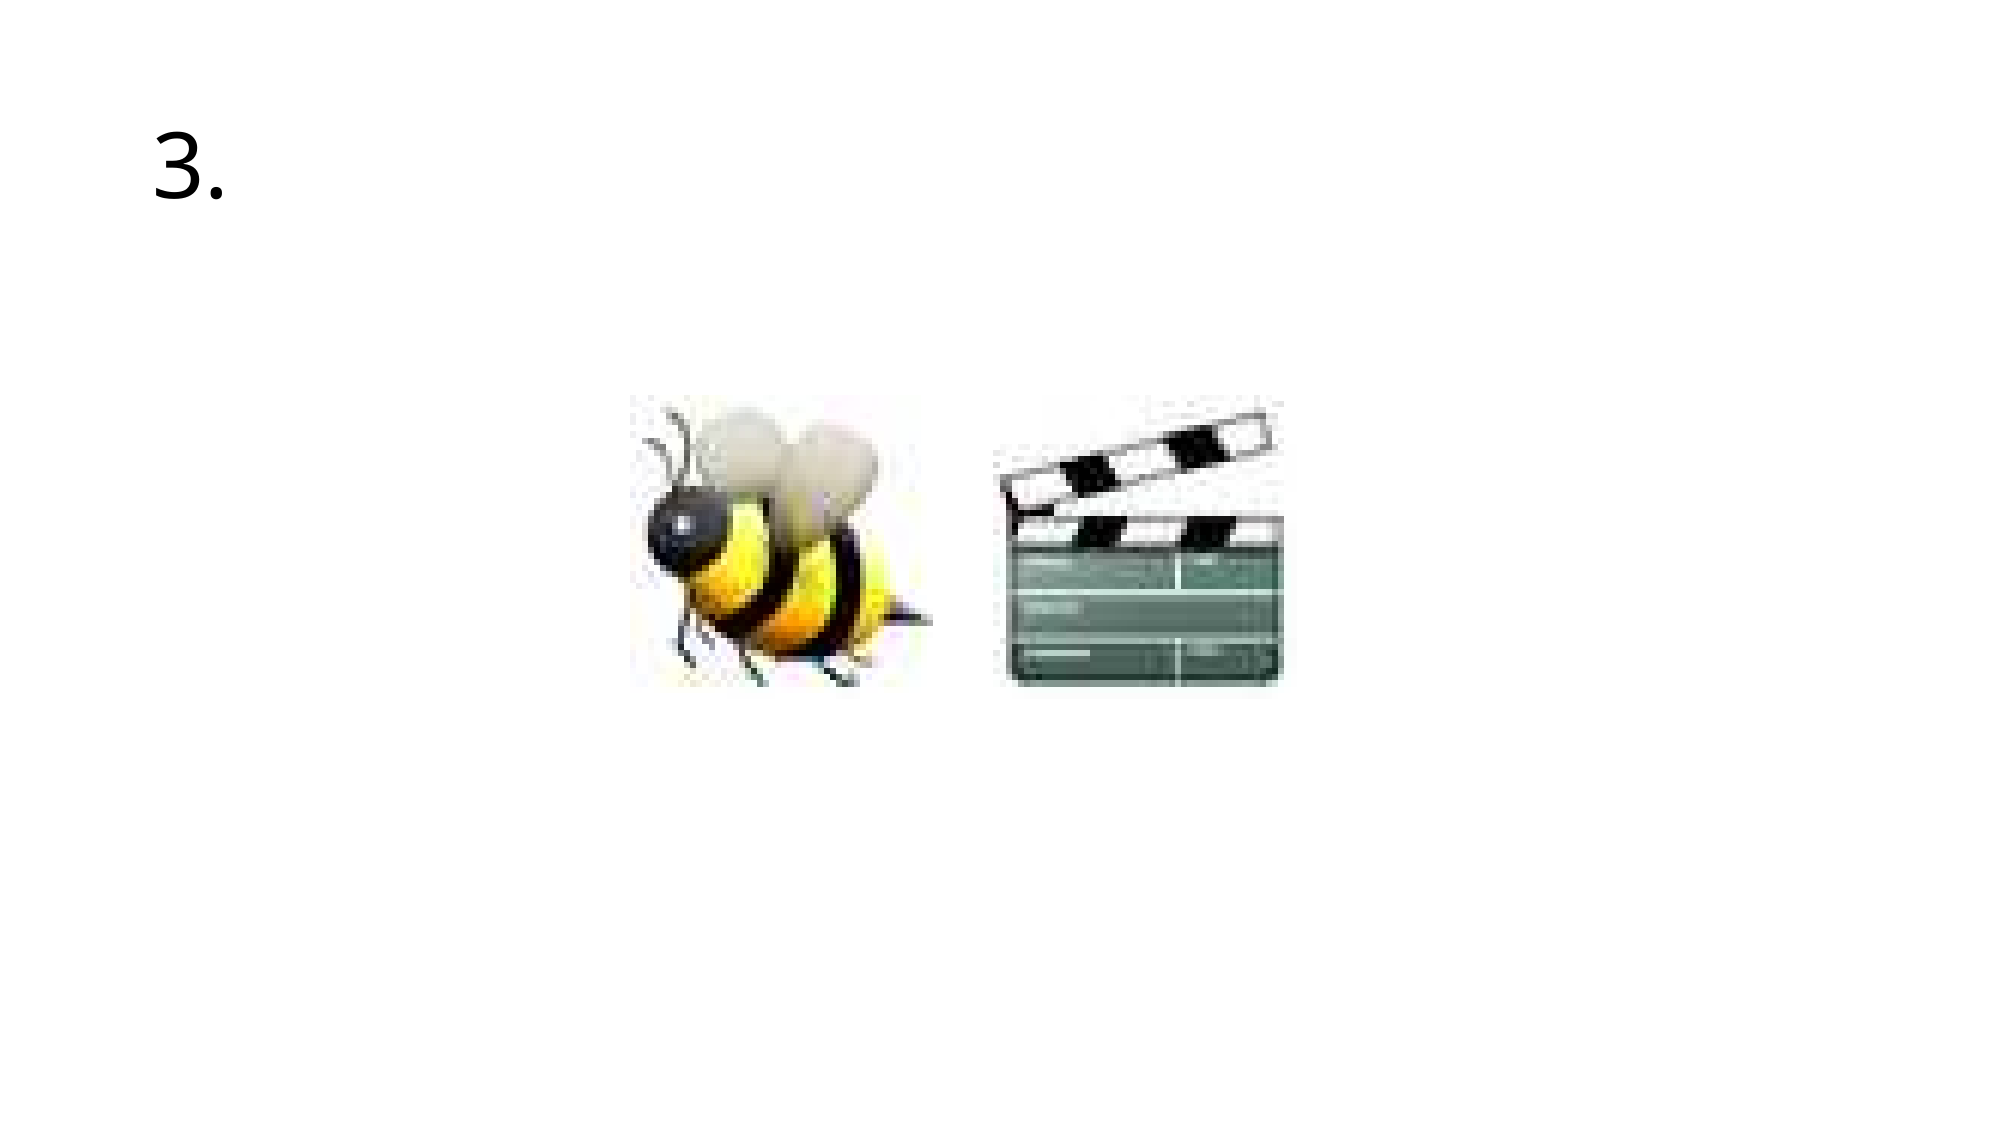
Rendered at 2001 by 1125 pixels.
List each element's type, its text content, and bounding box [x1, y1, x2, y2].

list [612, 353, 1388, 766]
title 3. [137, 59, 1863, 278]
